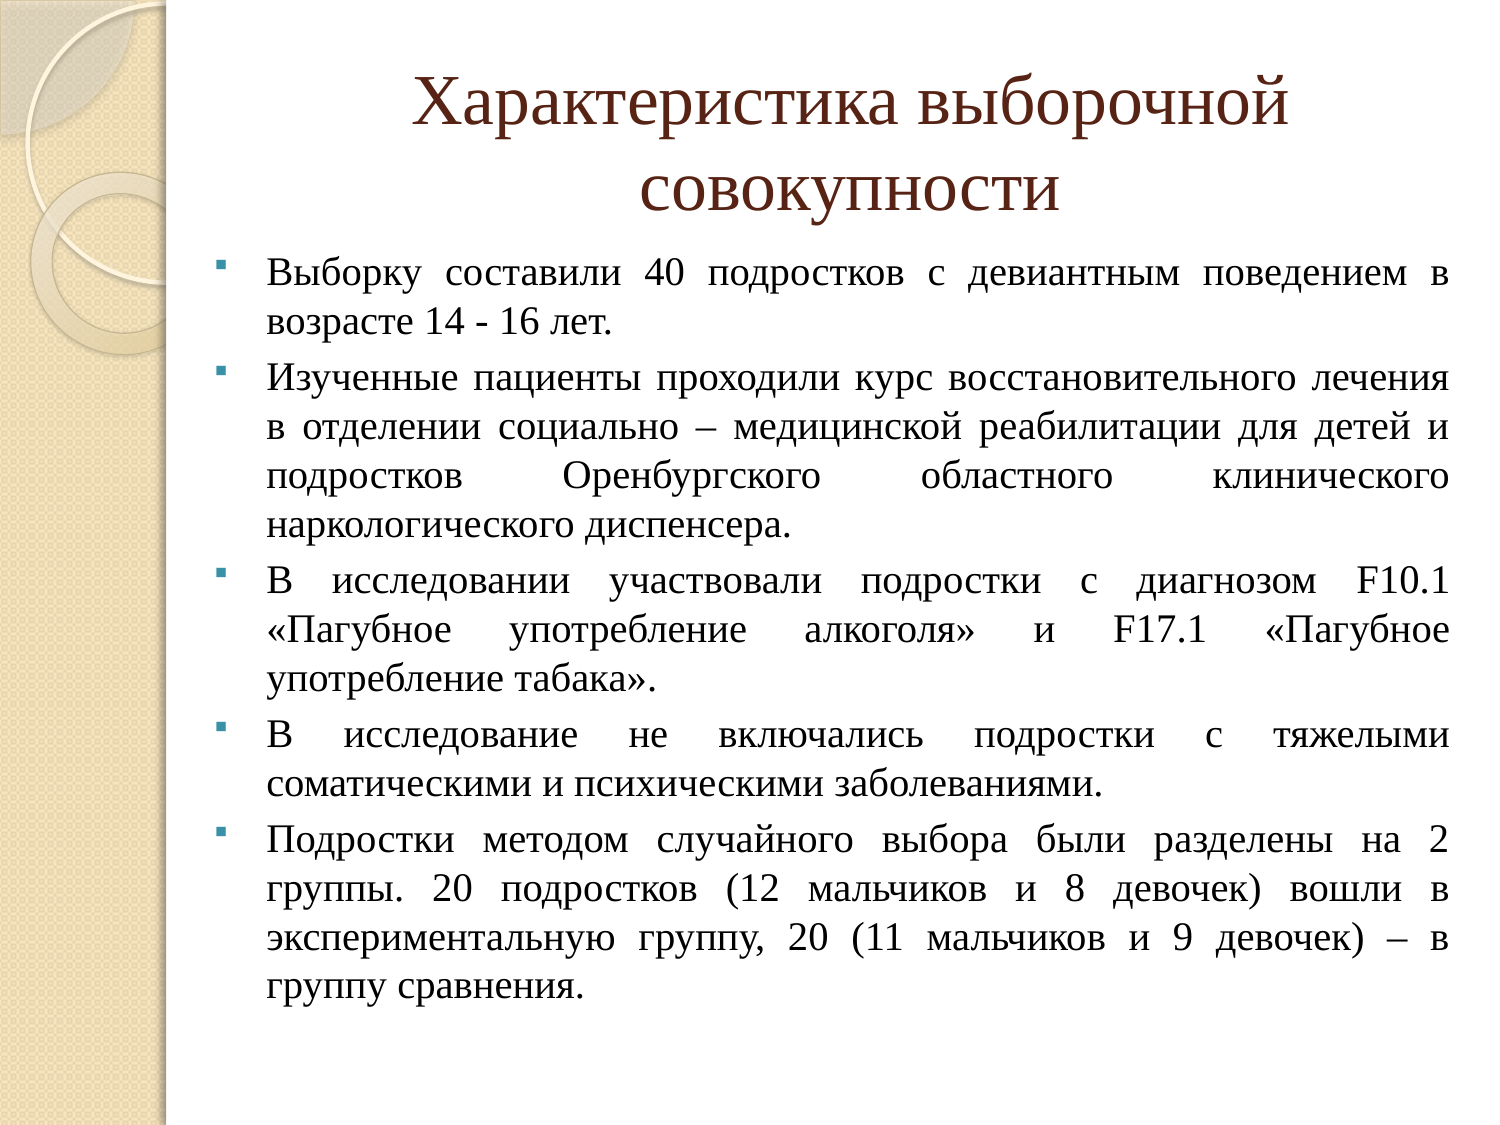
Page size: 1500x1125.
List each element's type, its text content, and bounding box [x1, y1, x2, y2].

list Выборку составили 40 подростков с девиантным поведением в возрасте 14 - 16 лет. Изученные пациенты проходили курс восстановительного лечения в отделении социально – медицинской реабилитации для детей и подростков Оренбургского областного клинического наркологического диспенсера. В исследовании участвовали подростки с диагнозом F10.1 «Пагубное употребление алкоголя» и F17.1 «Пагубное употребление табака». В исследование не включались подростки с тяжелыми соматическими и психическими заболеваниями. Подростки методом случайного выбора были разделены на 2 группы. 20 подростков (12 мальчиков и 8 девочек) вошли в экспериментальную группу, 20 (11 мальчиков и 9 девочек) – в группу сравнения. [199, 237, 1466, 1025]
title Характеристика выборочной совокупности [235, 45, 1466, 233]
